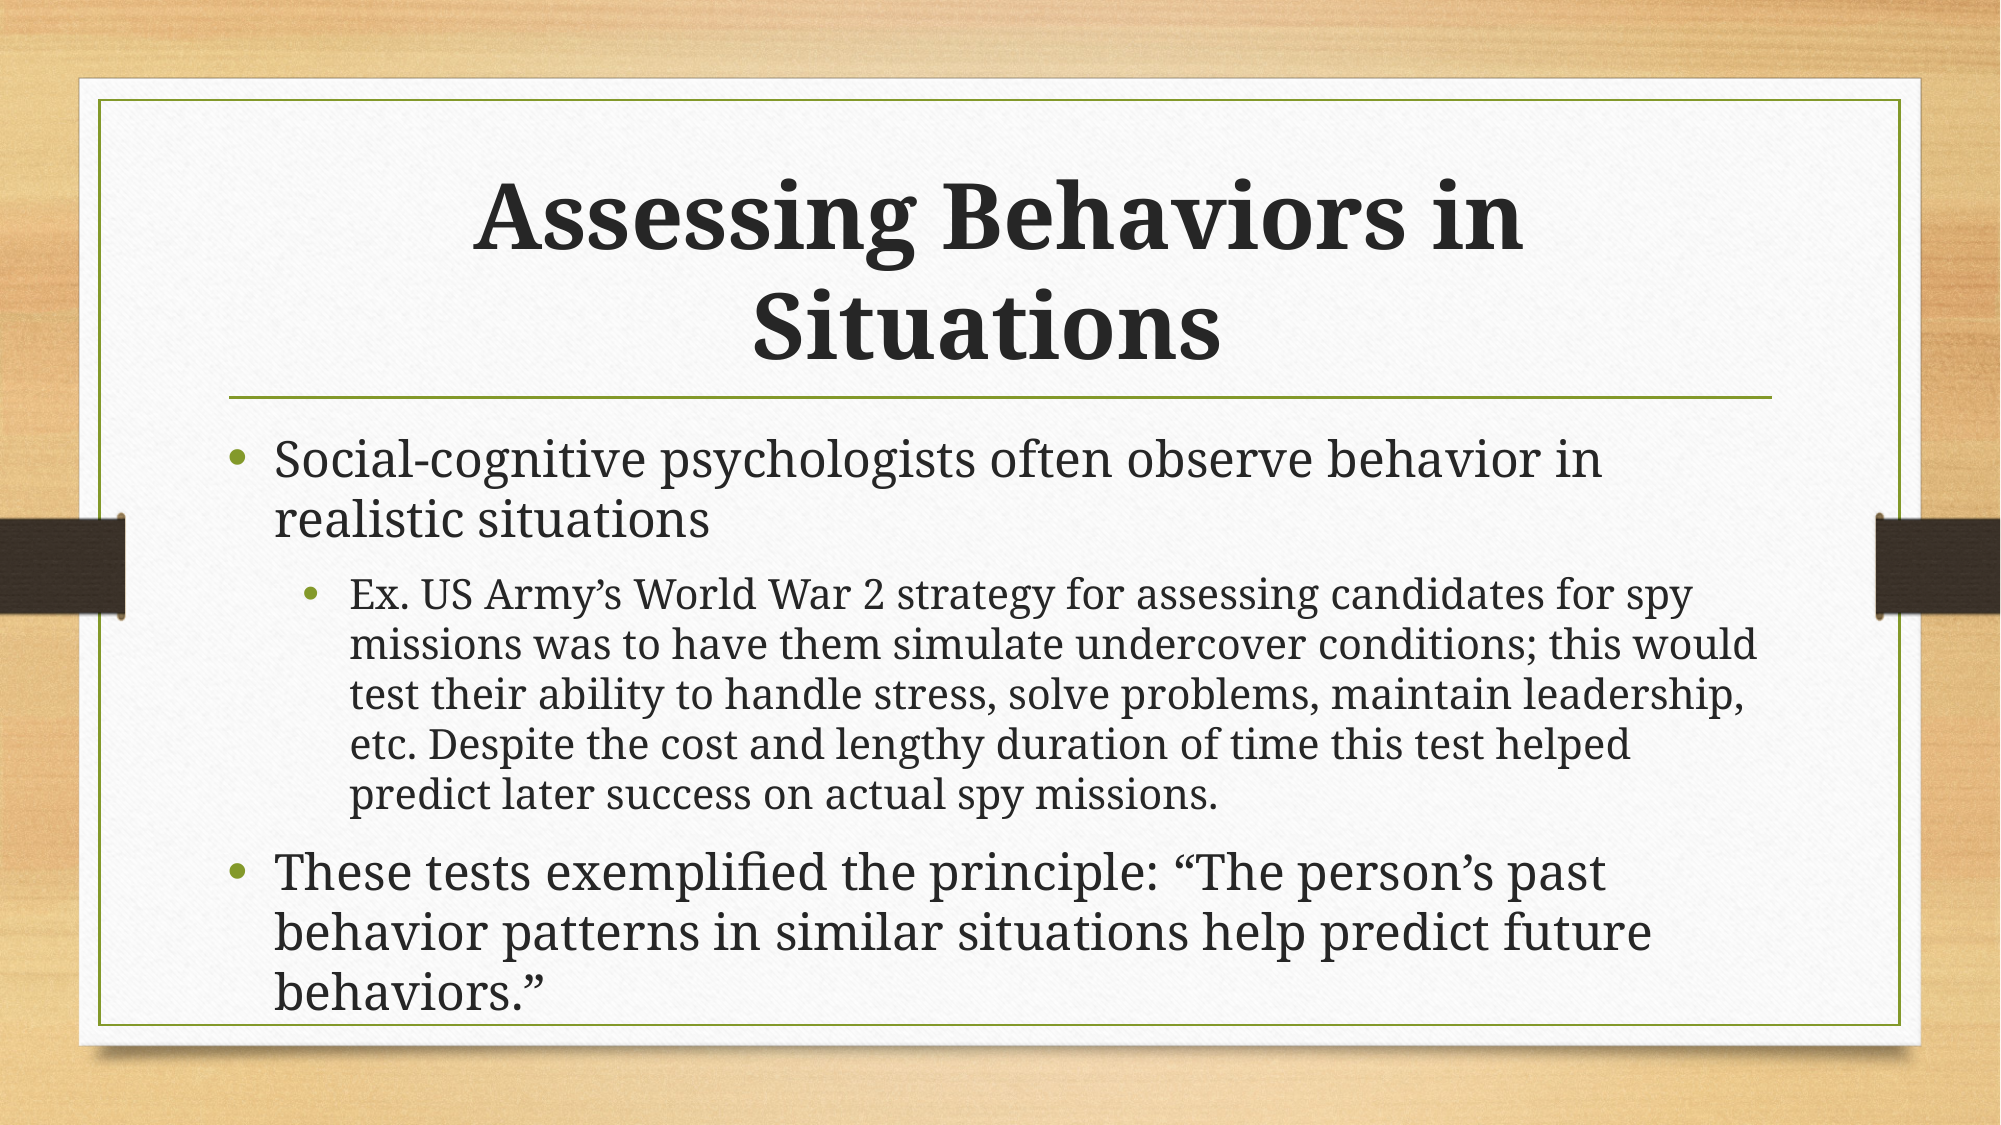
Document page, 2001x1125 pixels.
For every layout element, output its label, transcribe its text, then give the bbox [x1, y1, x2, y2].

picture [0, 0, 2001, 1125]
list Social-cognitive psychologists often observe behavior in realistic situations Ex. US Army’s World War 2 strategy for assessing candidates for spy missions was to have them simulate undercover conditions; this would test their ability to handle stress, solve problems, maintain leadership, etc. Despite the cost and lengthy duration of time this test helped predict later success on actual spy missions. These tests exemplified the principle: “The person’s past behavior patterns in similar situations help predict future behaviors.” [212, 419, 1788, 964]
title Assessing Behaviors in Situations [212, 161, 1788, 375]
